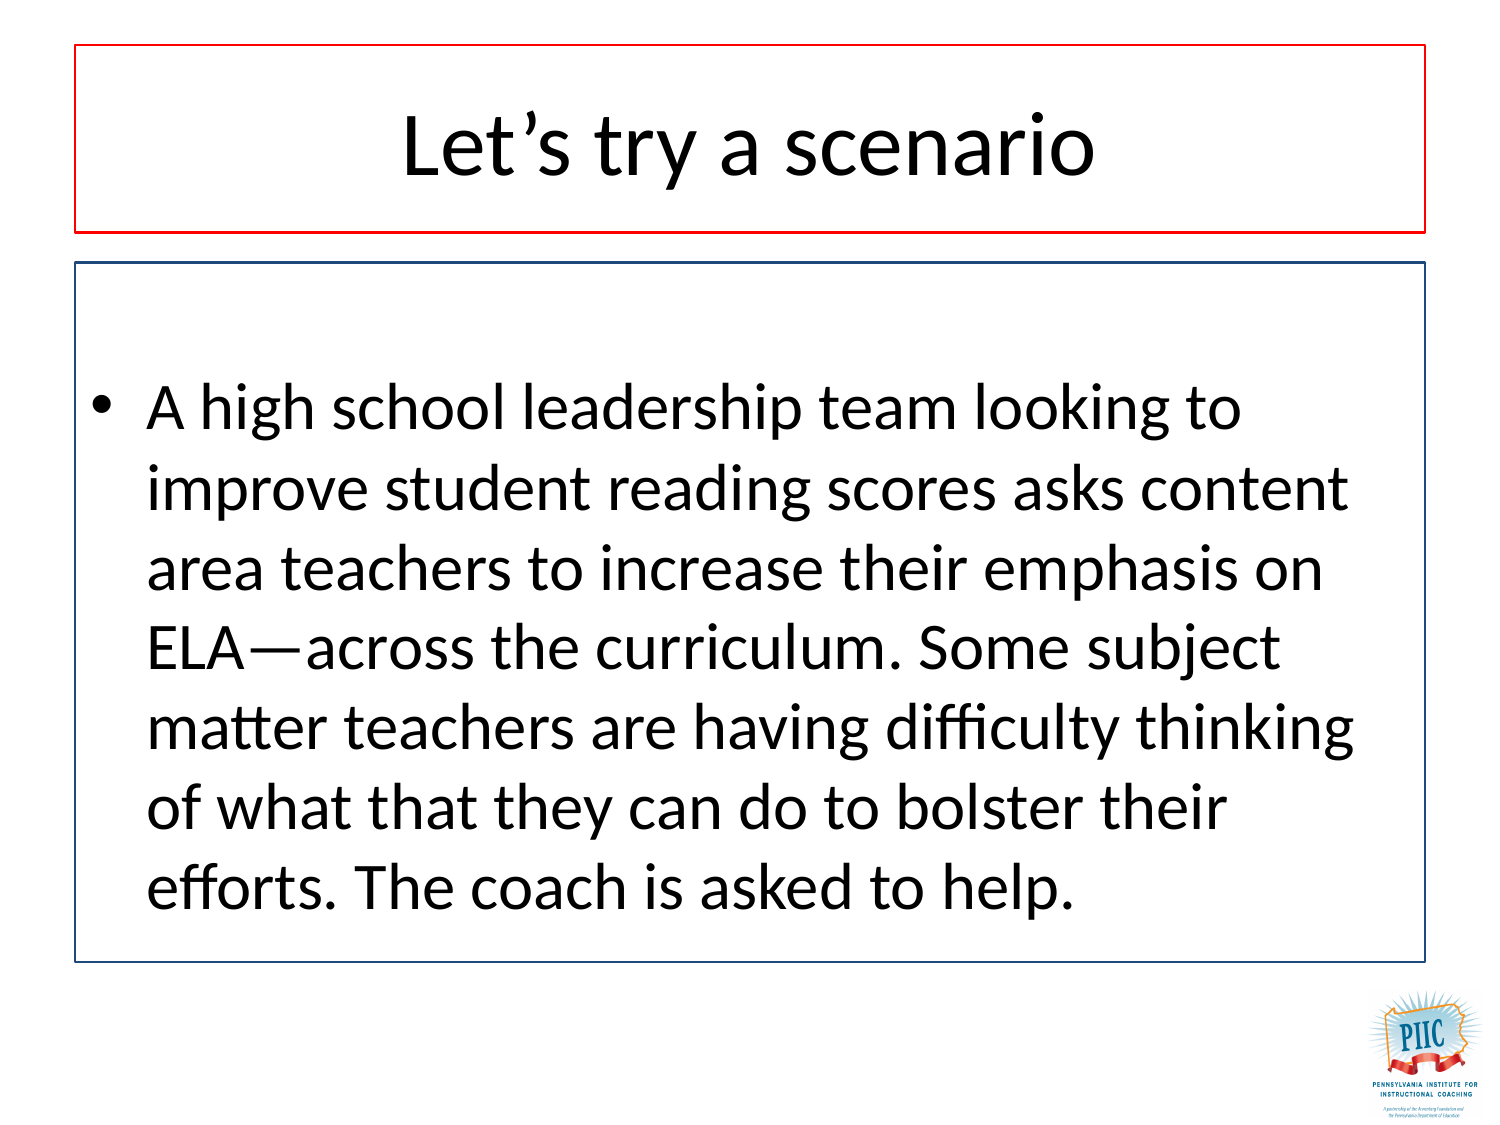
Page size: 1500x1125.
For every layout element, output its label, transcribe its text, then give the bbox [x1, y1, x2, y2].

list A high school leadership team looking to improve student reading scores asks content area teachers to increase their emphasis on ELA—across the curriculum. Some subject matter teachers are having difficulty thinking of what that they can do to bolster their efforts. The coach is asked to help. [75, 262, 1425, 963]
picture [1367, 990, 1483, 1120]
title Let’s try a scenario [75, 45, 1425, 233]
